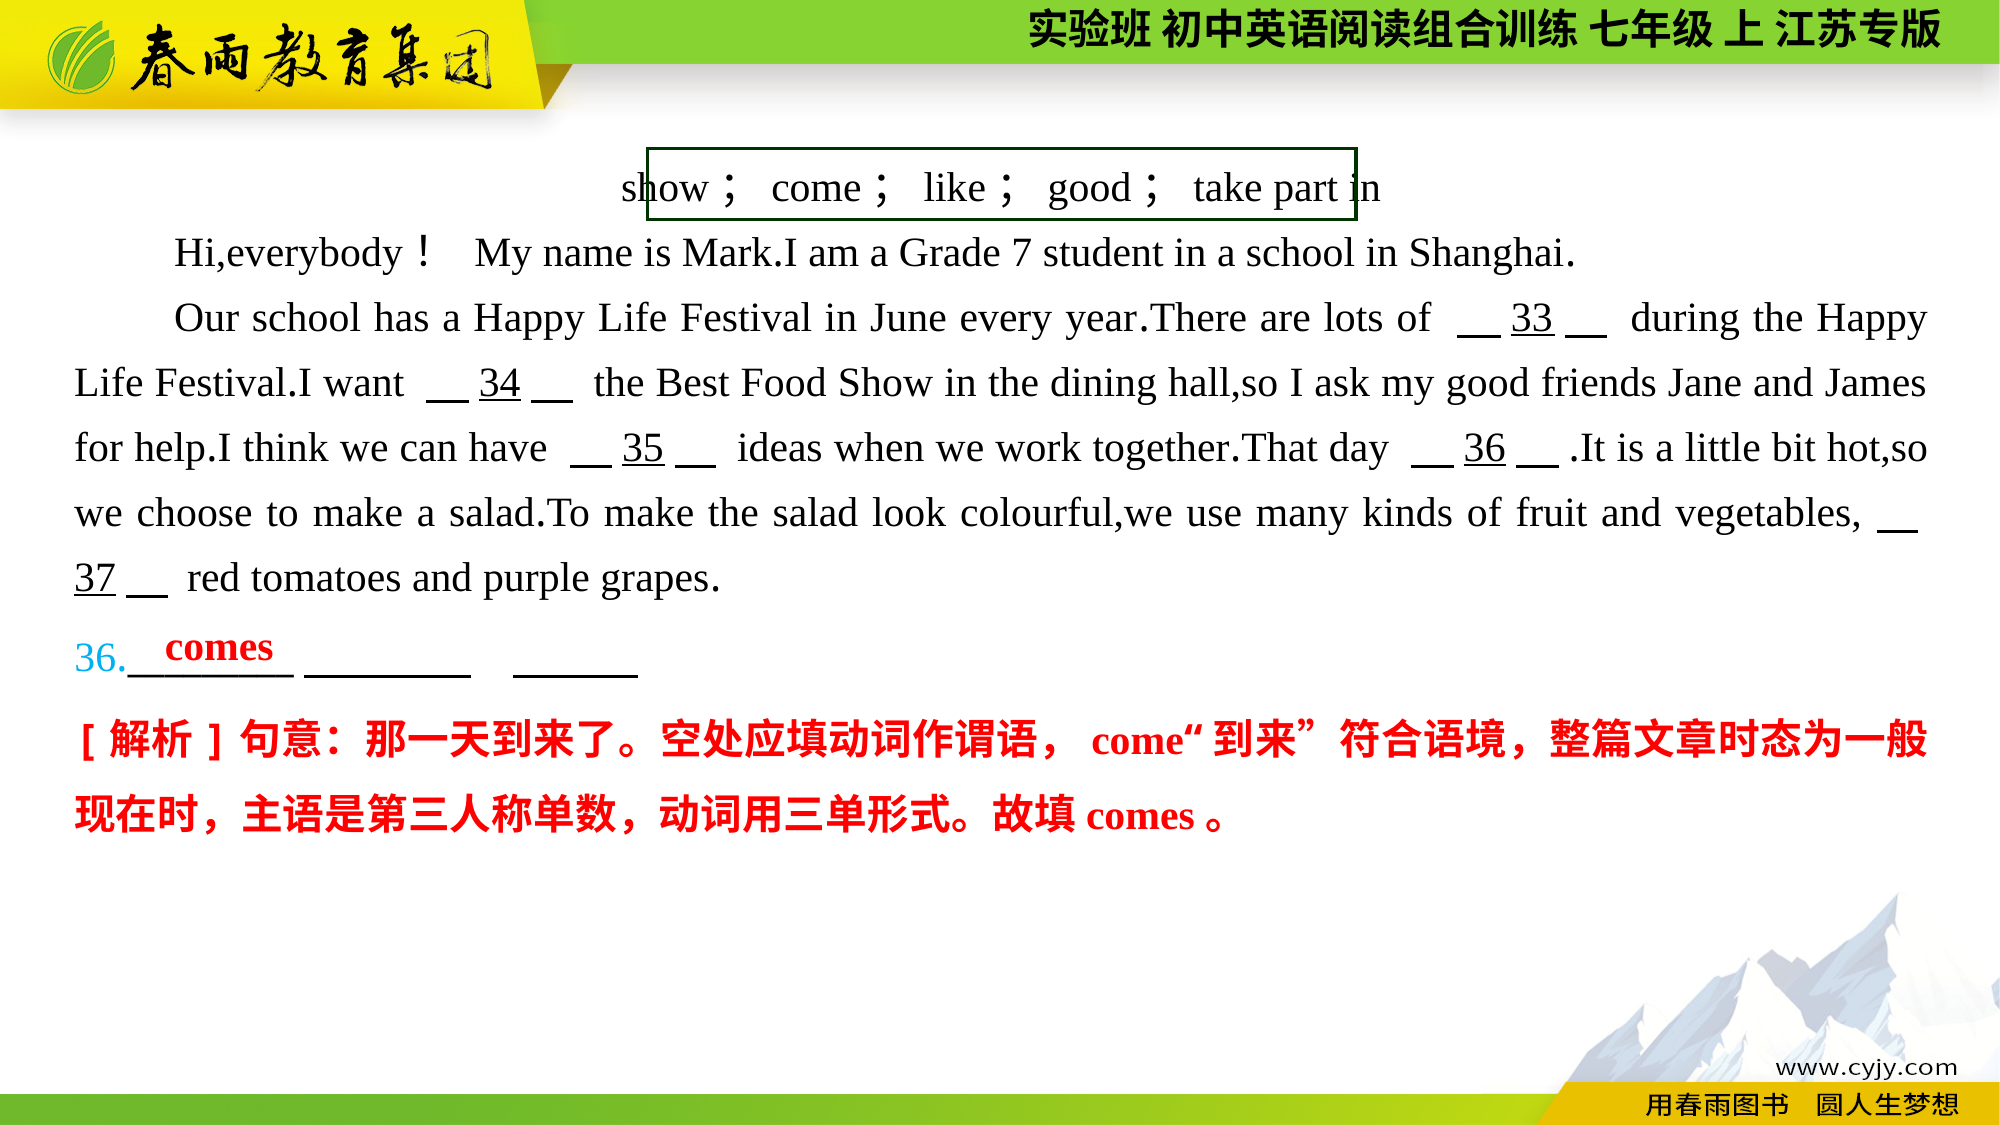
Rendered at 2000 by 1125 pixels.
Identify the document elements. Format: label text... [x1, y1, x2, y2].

text_box 36._________ [59, 597, 1944, 680]
text_box comes [149, 611, 289, 676]
text_box [解析]句意：那一天到来了。空处应填动词作谓语，come“到来”符合语境，整篇文章时态为一般现在时，主语是第三人称单数，动词用三单形式。故填comes。 [59, 680, 1944, 846]
picture [0, 0, 2000, 1125]
text_box [647, 148, 1356, 220]
list show；come；like；good；take part in Hi,everybody！ My name is Mark.I am a Grade 7 student in a school in Shanghai. Our school has a Happy Life Festival in June every year.There are lots of 33 during the Happy Life Festival.I want 34 the Best Food Show in the dining hall,so I ask my good friends Jane and James for help.I think we can have 35 ideas when we work together.That day 36 .It is a little bit hot,so we choose to make a salad.To make the salad look colourful,we use many kinds of fruit and vegetables, 37 red tomatoes and purple grapes. [59, 137, 1944, 597]
